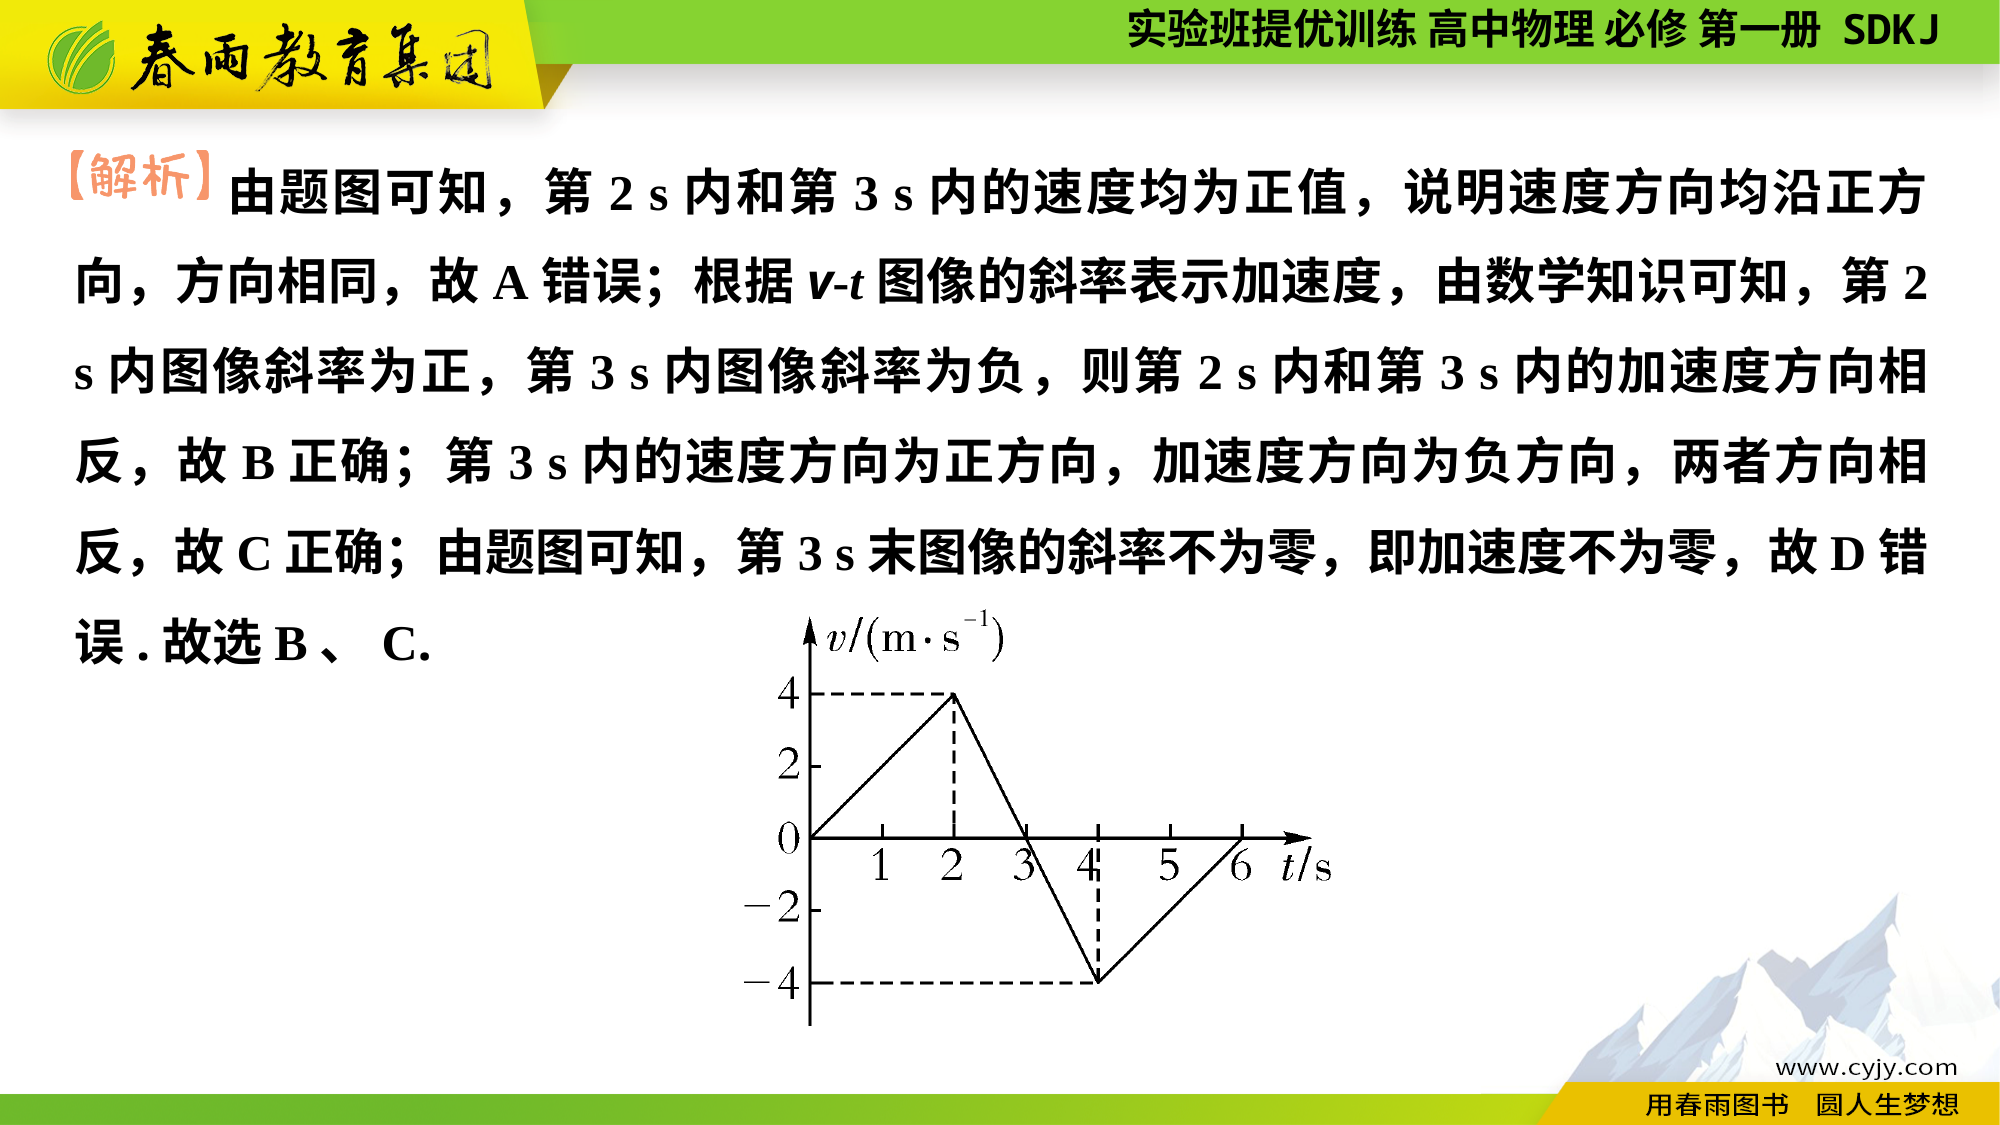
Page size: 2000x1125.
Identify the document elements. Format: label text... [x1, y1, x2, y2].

picture [0, 0, 2000, 1125]
list 由题图可知，第2 s内和第3 s内的速度均为正值，说明速度方向均沿正方向，方向相同，故A错误；根据v-t图像的斜率表示加速度，由数学知识可知，第2 s内图像斜率为正，第3 s内图像斜率为负，则第2 s内和第3 s内的加速度方向相反，故B正确；第3 s内的速度方向为正方向，加速度方向为负方向，两者方向相反，故C正确；由题图可知，第3 s末图像的斜率不为零，即加速度不为零，故D错误.故选B、C. [59, 122, 1944, 592]
